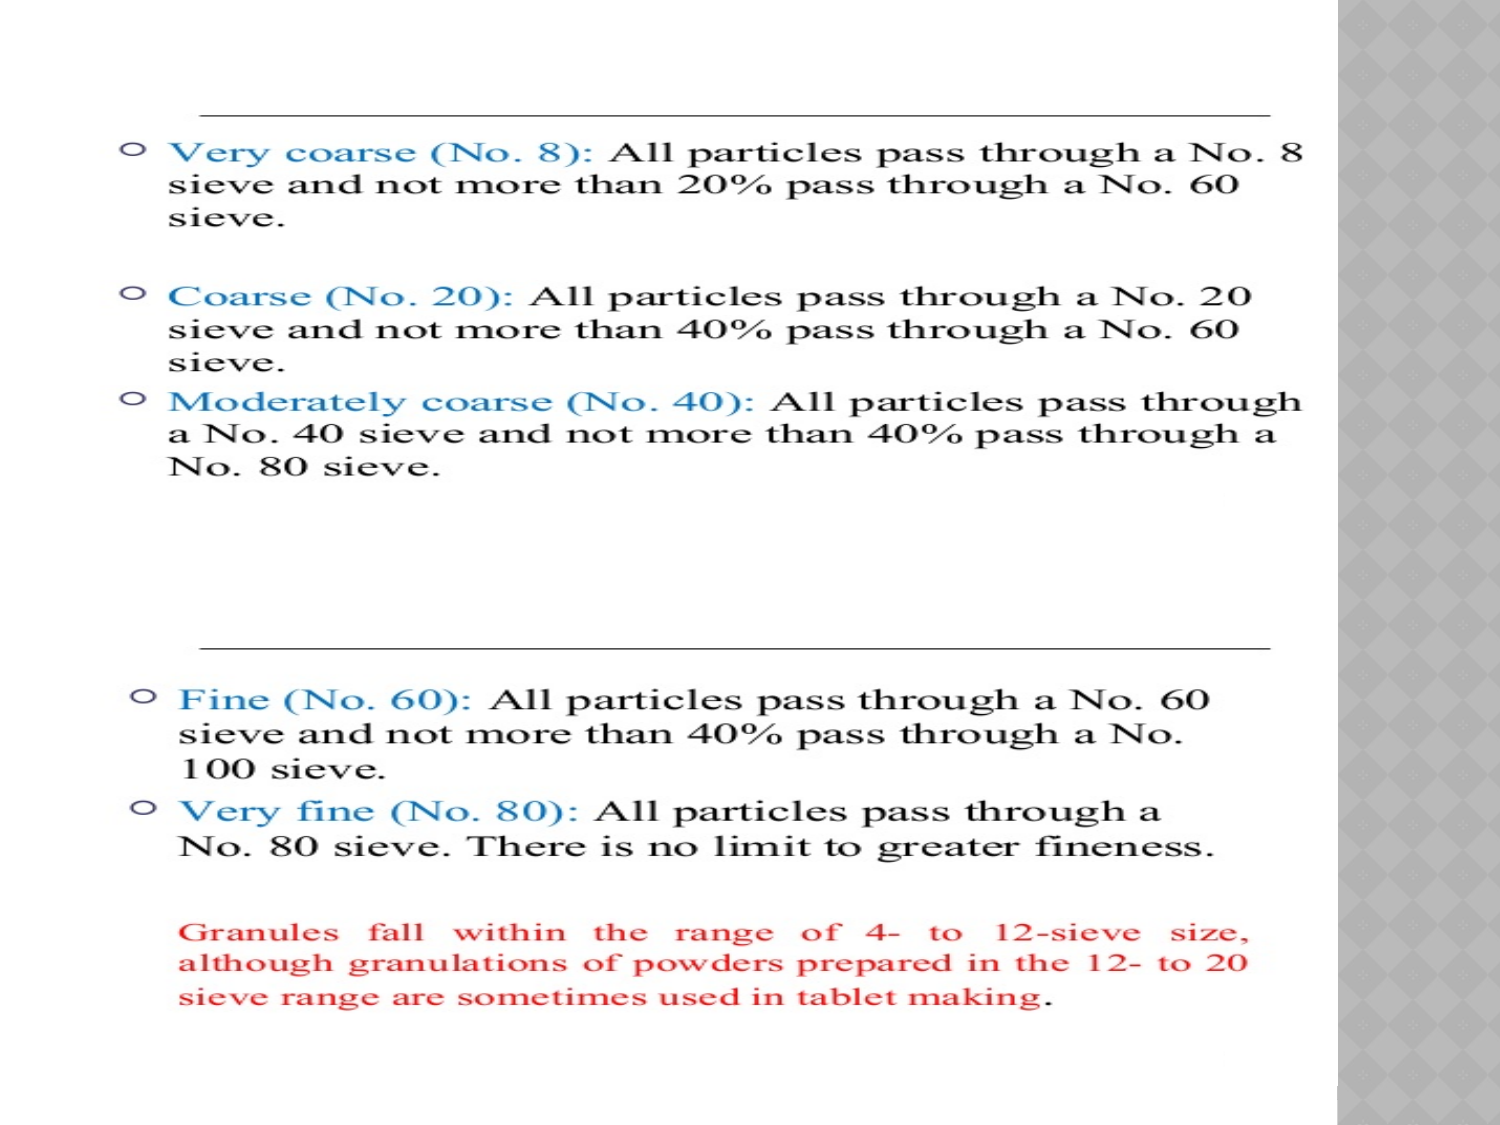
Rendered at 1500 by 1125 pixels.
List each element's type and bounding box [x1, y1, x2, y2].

picture [0, 0, 1338, 1087]
